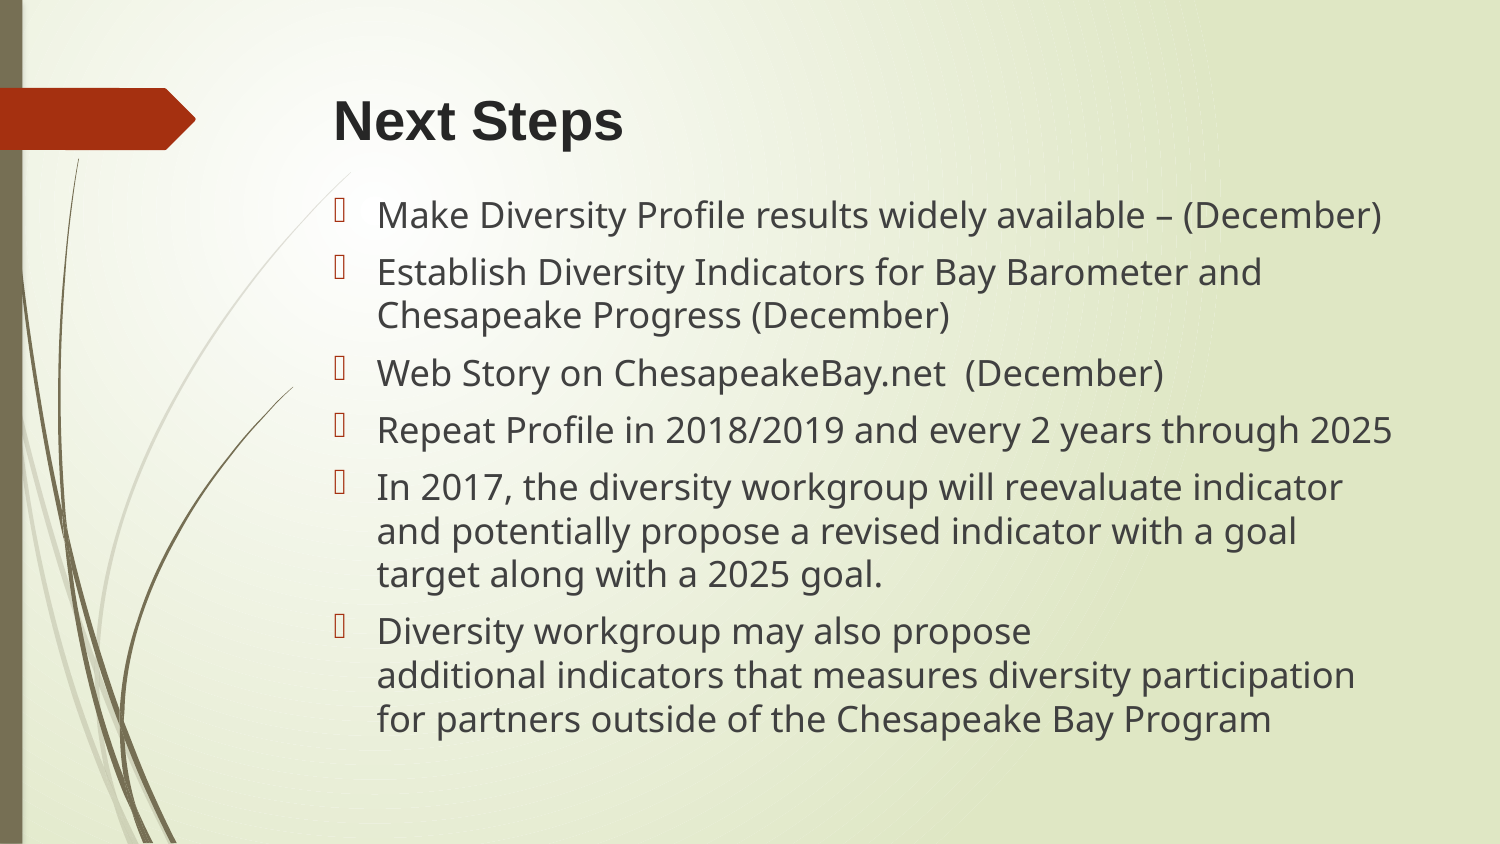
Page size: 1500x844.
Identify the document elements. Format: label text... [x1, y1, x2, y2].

title Next Steps [319, 76, 1416, 184]
list Make Diversity Profile results widely available – (December) Establish Diversity Indicators for Bay Barometer and Chesapeake Progress (December) Web Story on ChesapeakeBay.net (December) Repeat Profile in 2018/2019 and every 2 years through 2025 In 2017, the diversity workgroup will reevaluate indicator and potentially propose a revised indicator with a goal target along with a 2025 goal. Diversity workgroup may also propose additional indicators that measures diversity participation for partners outside of the Chesapeake Bay Program [318, 184, 1416, 770]
